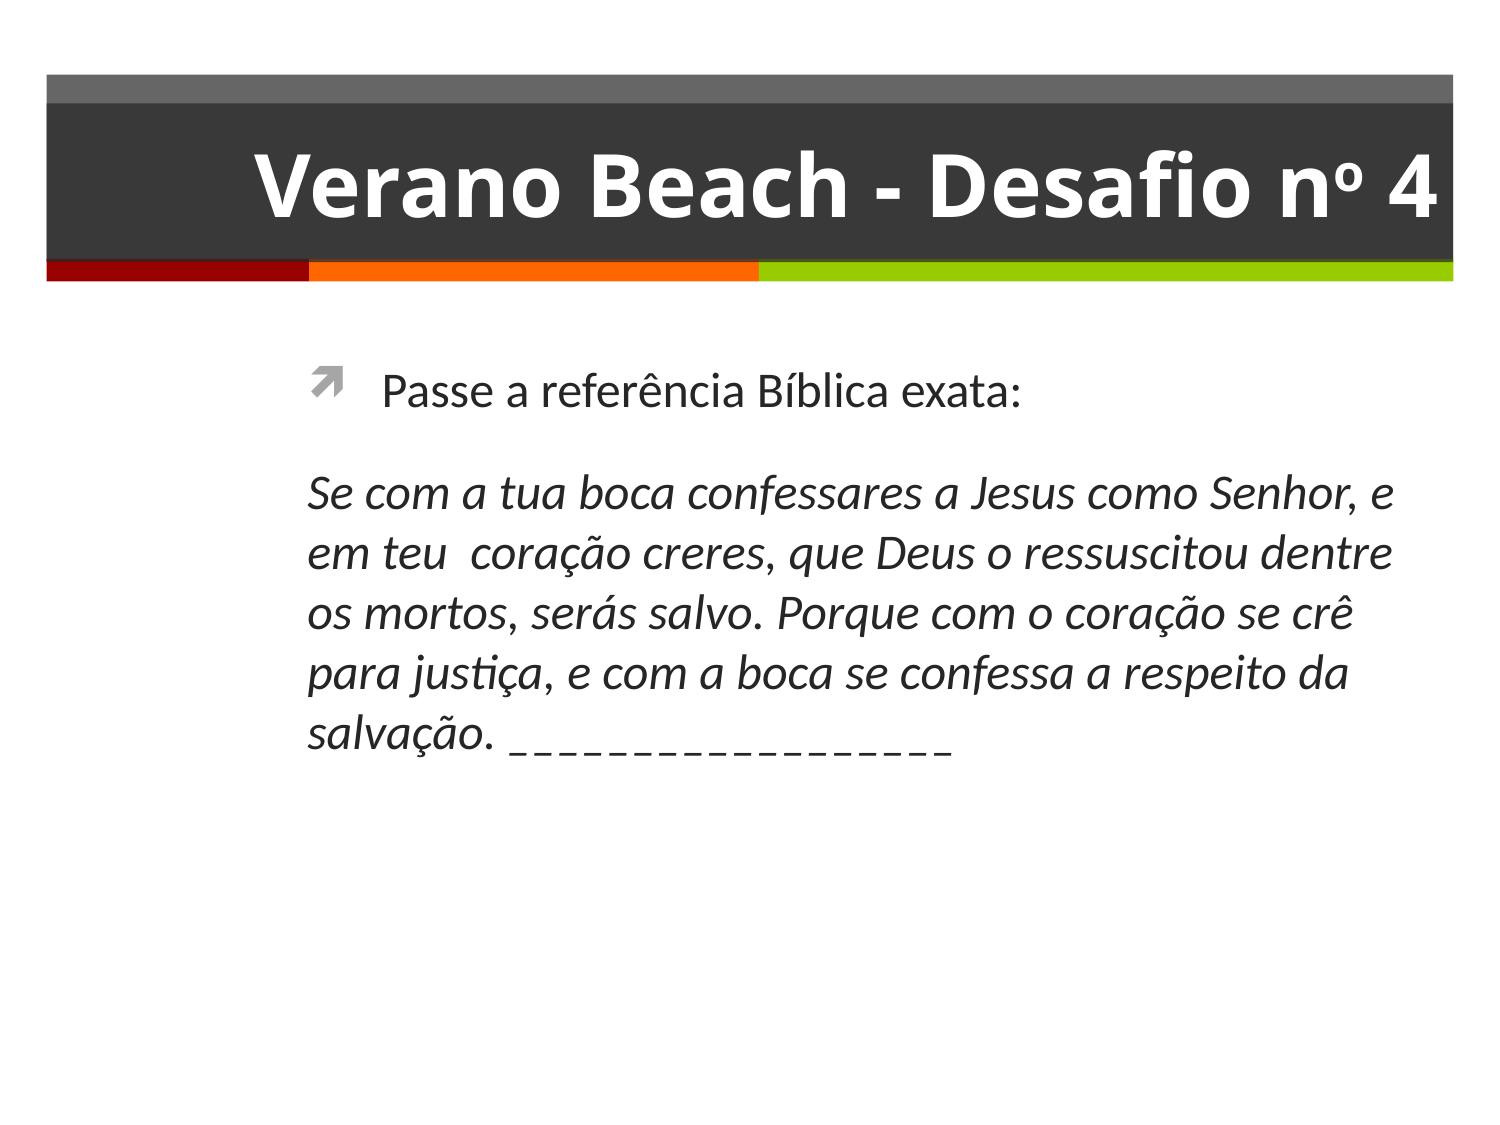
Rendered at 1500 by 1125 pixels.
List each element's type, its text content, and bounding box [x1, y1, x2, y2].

title Verano Beach - Desafio no 4 [46, 103, 1454, 263]
list Passe a referência Bíblica exata: Se com a tua boca confessares a Jesus como Senhor, e em teu coração creres, que Deus o ressuscitou dentre os mortos, serás salvo. Porque com o coração se crê para justiça, e com a boca se confessa a respeito da salvação. __________________ [292, 350, 1454, 1005]
